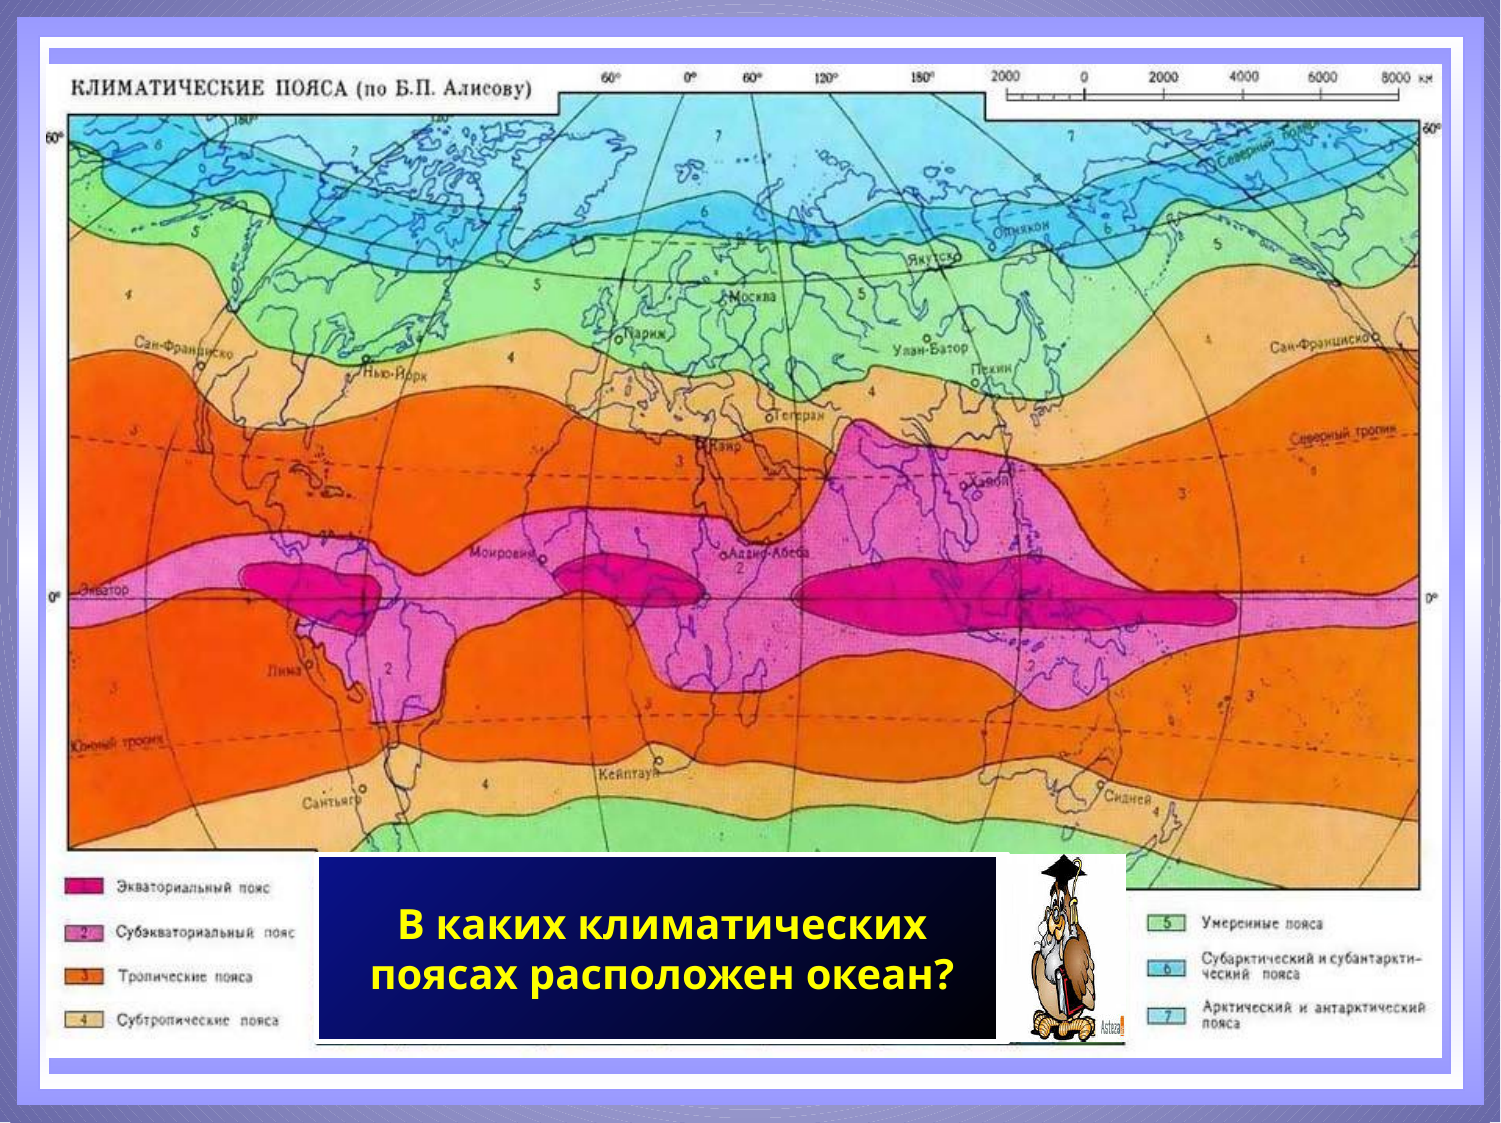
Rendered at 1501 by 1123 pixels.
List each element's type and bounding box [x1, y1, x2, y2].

picture [46, 63, 1442, 1058]
